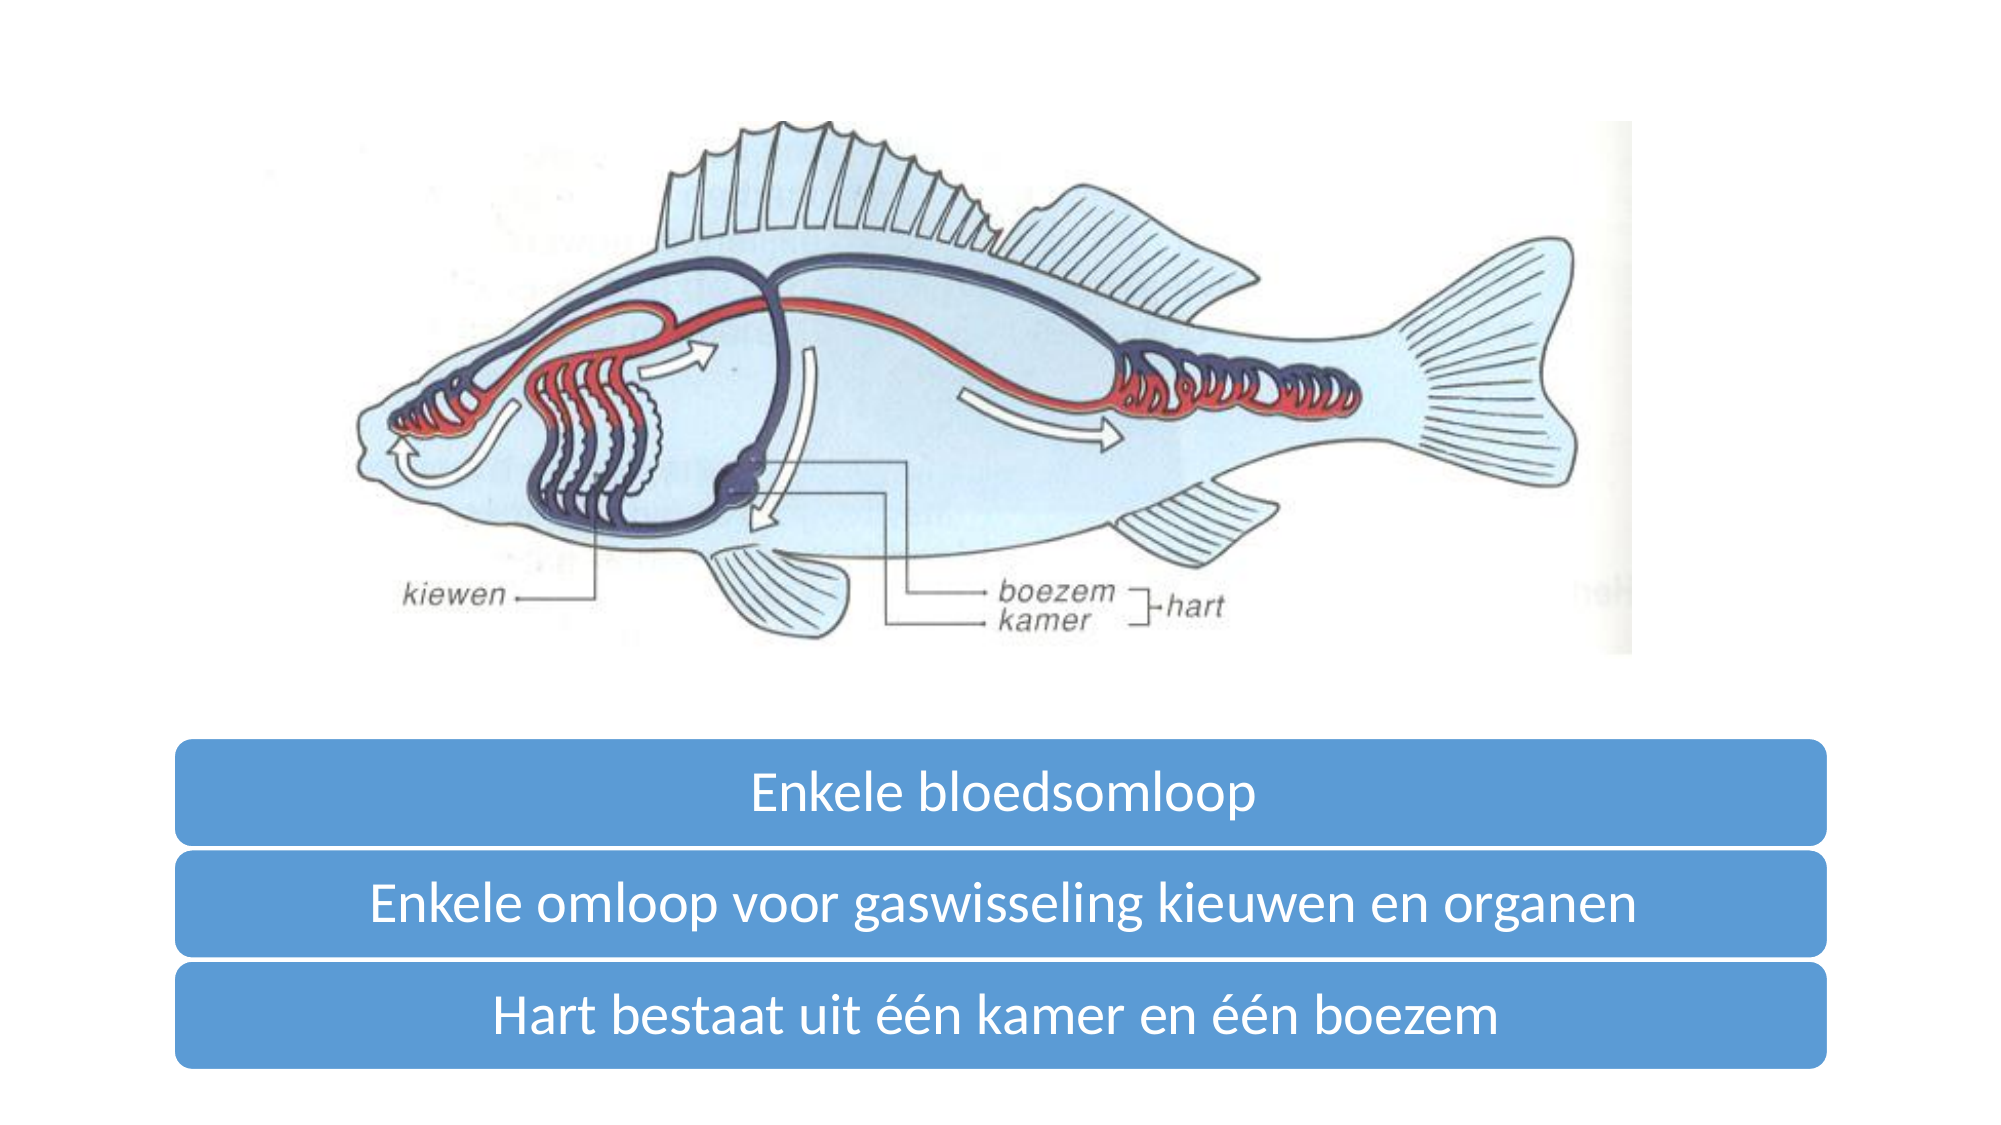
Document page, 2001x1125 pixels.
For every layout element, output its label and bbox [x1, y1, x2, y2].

text_box [173, 737, 1828, 1070]
list [262, 121, 1632, 660]
